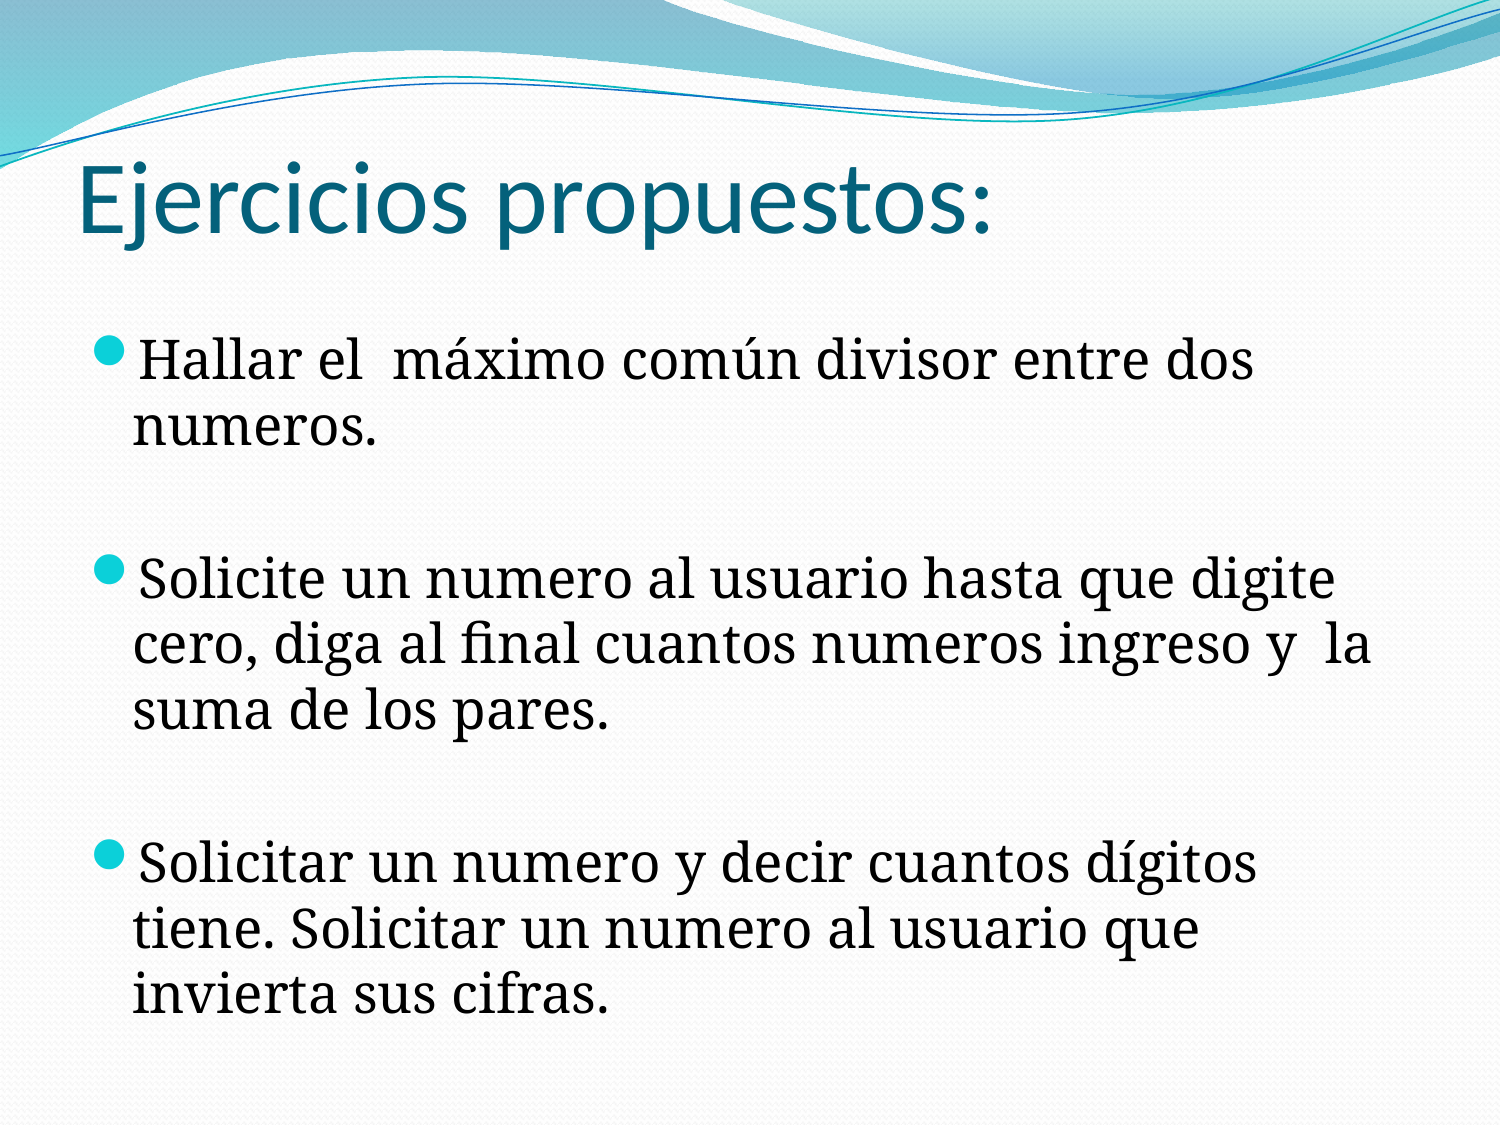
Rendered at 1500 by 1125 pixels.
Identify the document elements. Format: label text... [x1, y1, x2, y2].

title Ejercicios propuestos: [76, 66, 1427, 254]
list Hallar el máximo común divisor entre dos numeros. Solicite un numero al usuario hasta que digite cero, diga al final cuantos numeros ingreso y la suma de los pares. Solicitar un numero y decir cuantos dígitos tiene. Solicitar un numero al usuario que invierta sus cifras. [75, 317, 1425, 1038]
